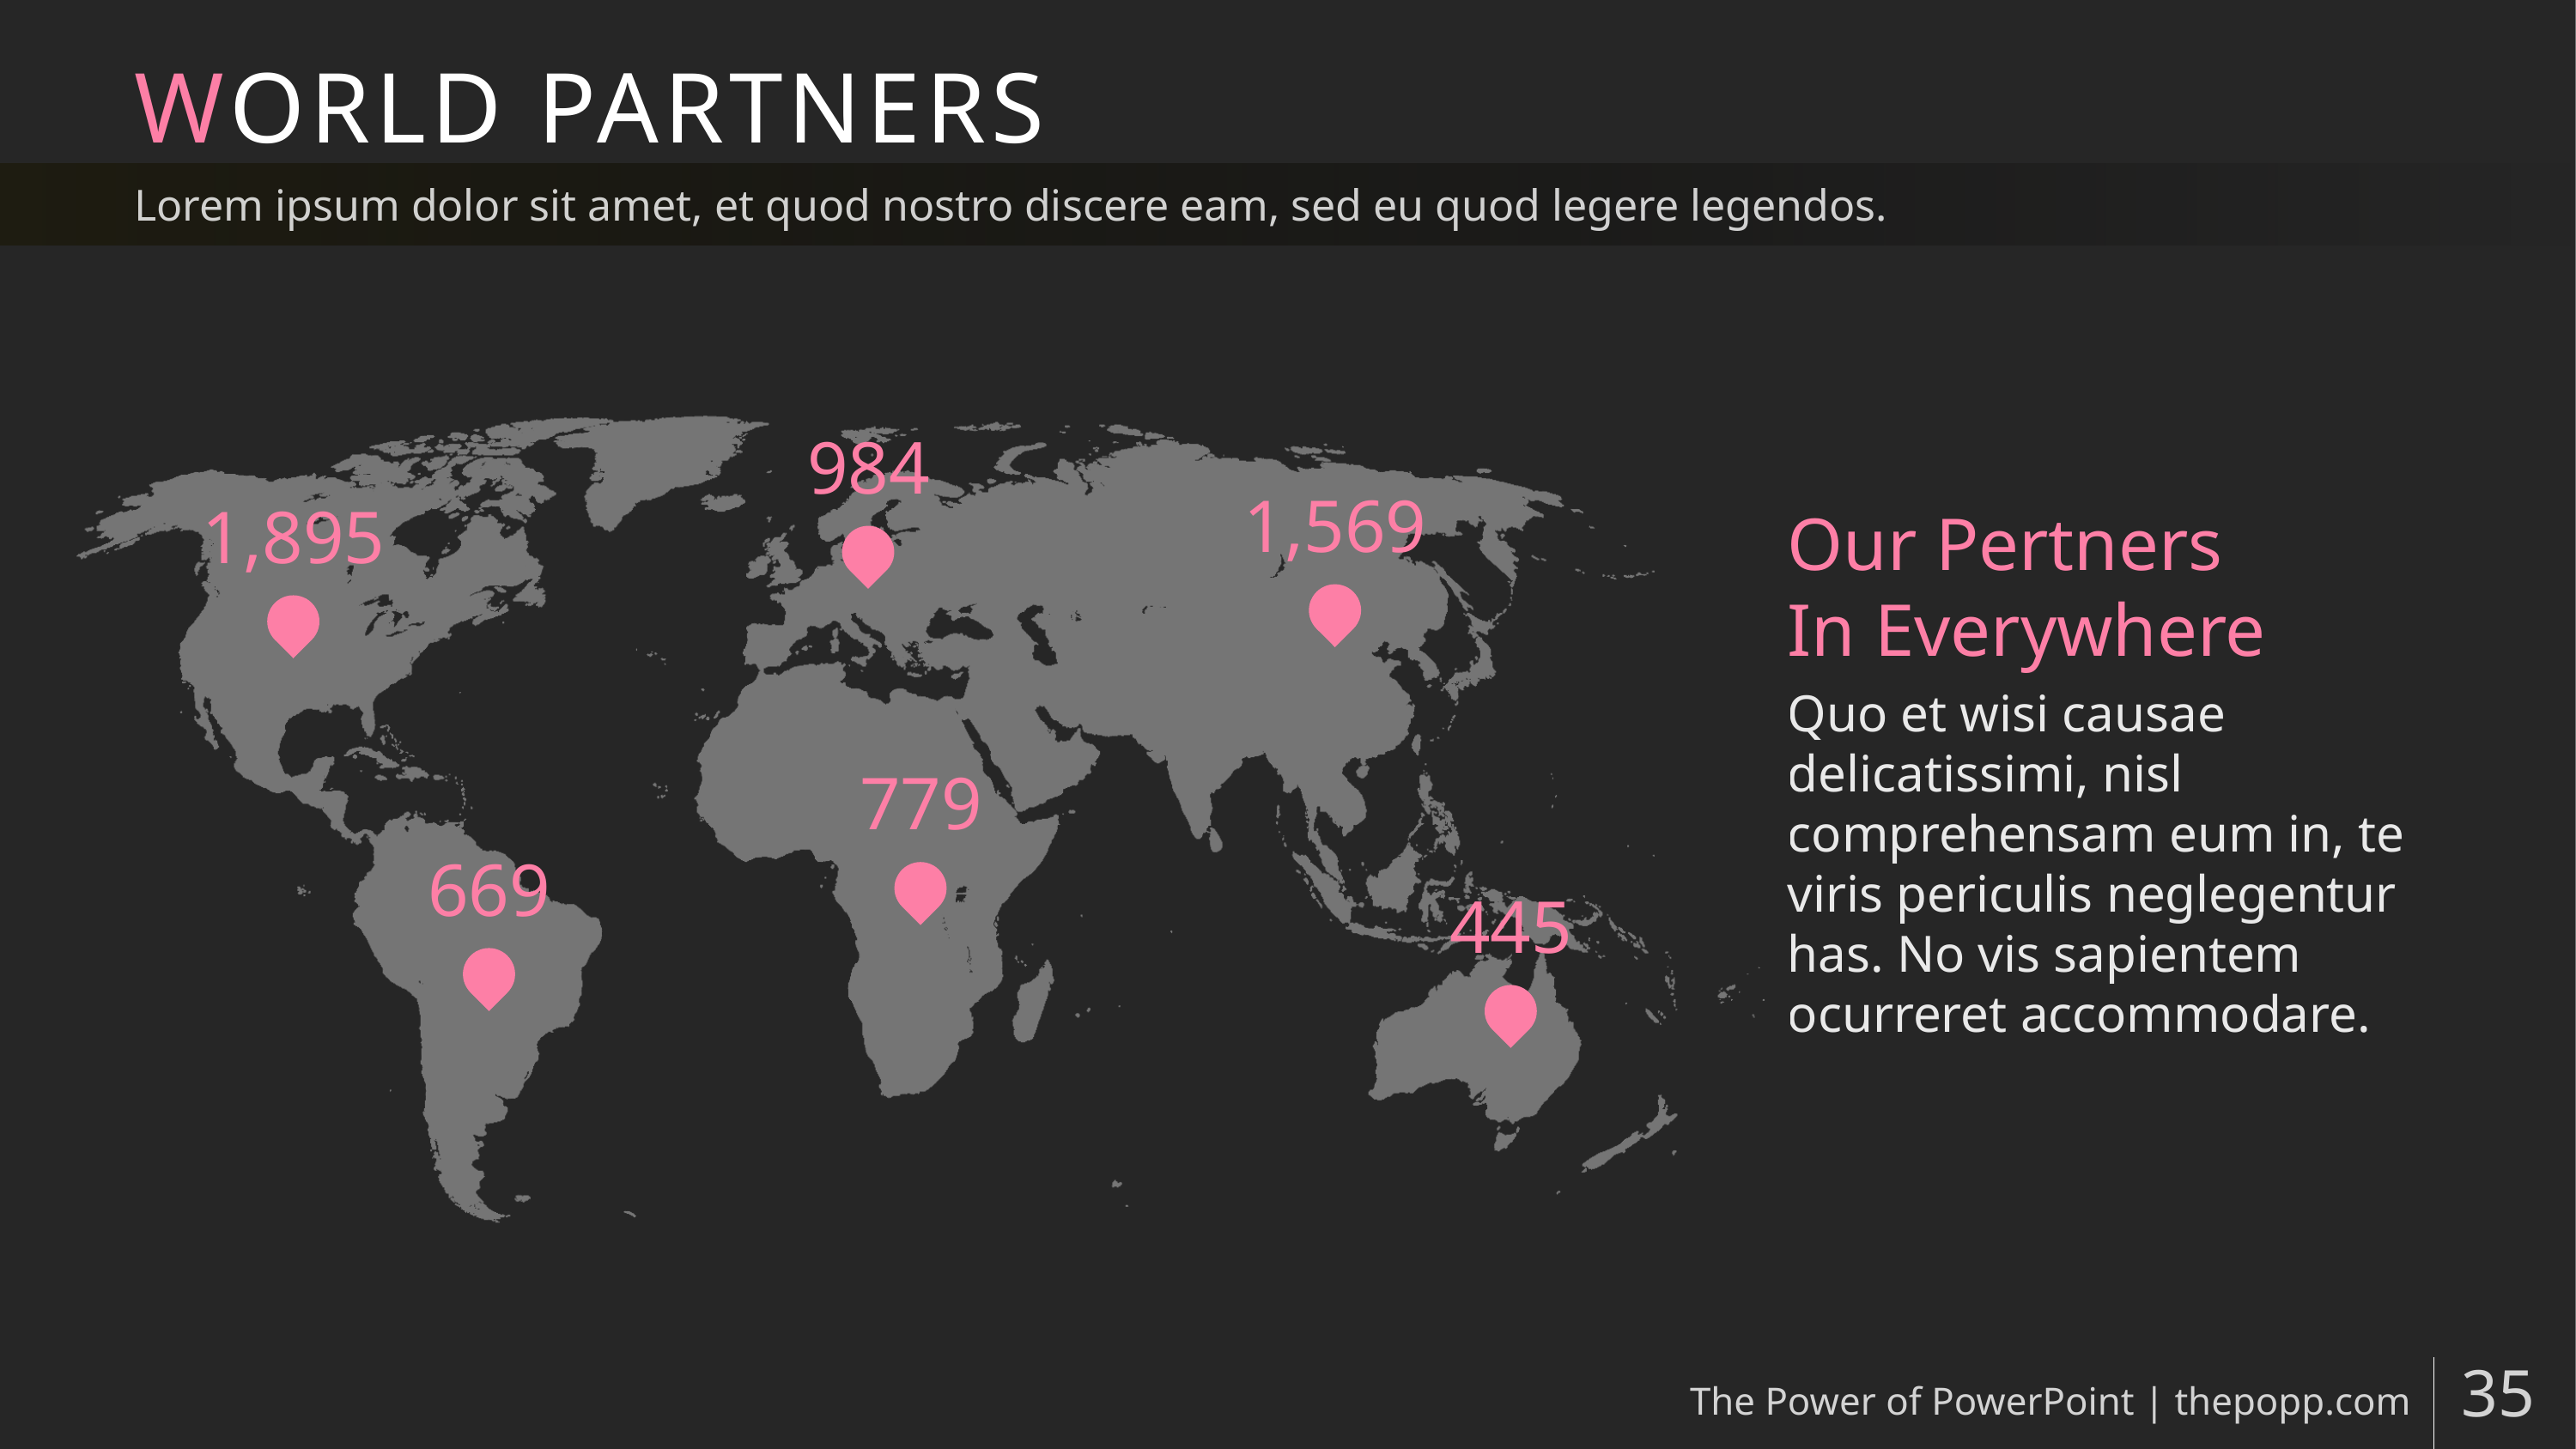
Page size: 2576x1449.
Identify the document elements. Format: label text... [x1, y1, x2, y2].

footer The Power of PowerPoint | thepopp.com [922, 1356, 2434, 1434]
list 1,569 [1133, 379, 1539, 579]
title WORLD PARTNERS [111, 0, 2430, 174]
list Our Pertners In Everywhere [1765, 389, 2495, 670]
picture [76, 332, 1765, 1282]
list 669 [286, 742, 692, 943]
list 779 [718, 656, 1124, 857]
slide_number 35 [2438, 1357, 2576, 1434]
list Quo et wisi causae delicatissimi, nisl comprehensam eum in, te viris periculis neglegentur has. No vis sapientem ocurreret accommodare. [1765, 670, 2495, 1171]
list Lorem ipsum dolor sit amet, et quod nostro discere eam, sed eu quod legere legendos. [111, 167, 2404, 248]
list 445 [1308, 779, 1714, 979]
list 1,895 [91, 389, 496, 590]
list 984 [665, 320, 1072, 520]
